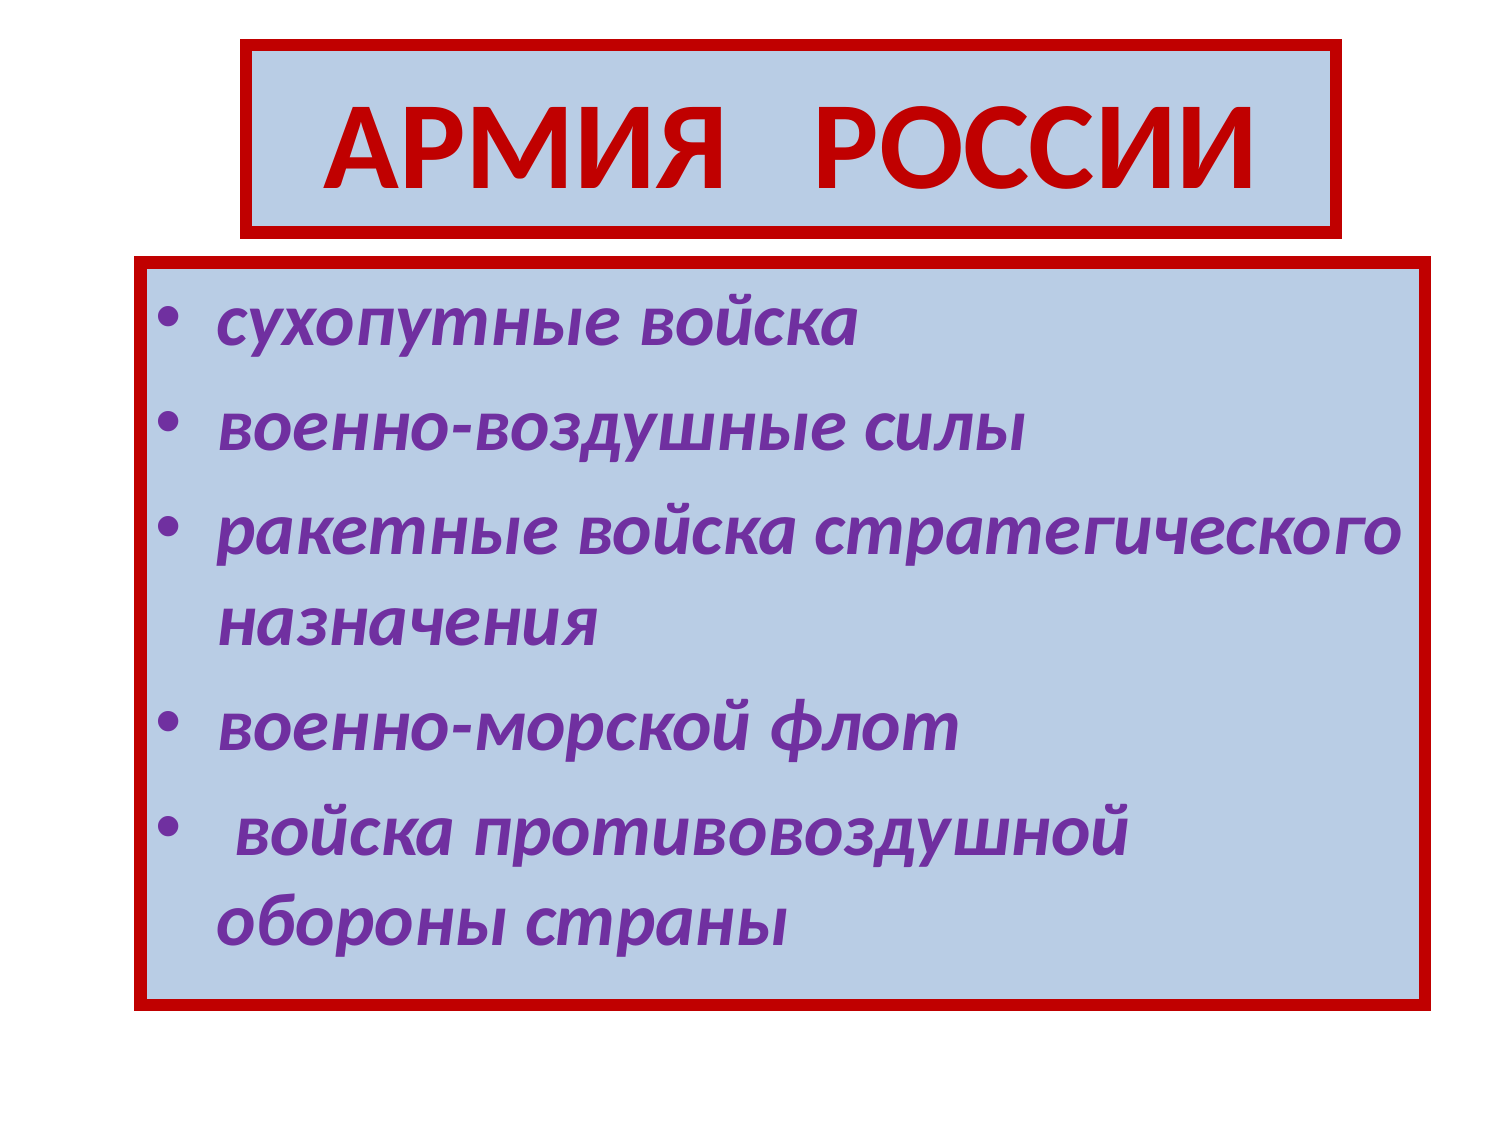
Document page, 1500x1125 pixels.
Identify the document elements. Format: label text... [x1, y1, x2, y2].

list сухопутные войска военно-воздушные силы ракетные войска стратегического назначения военно-морской флот войска противовоздушной обороны страны [140, 262, 1426, 1006]
title АРМИЯ РОССИИ [245, 44, 1337, 233]
